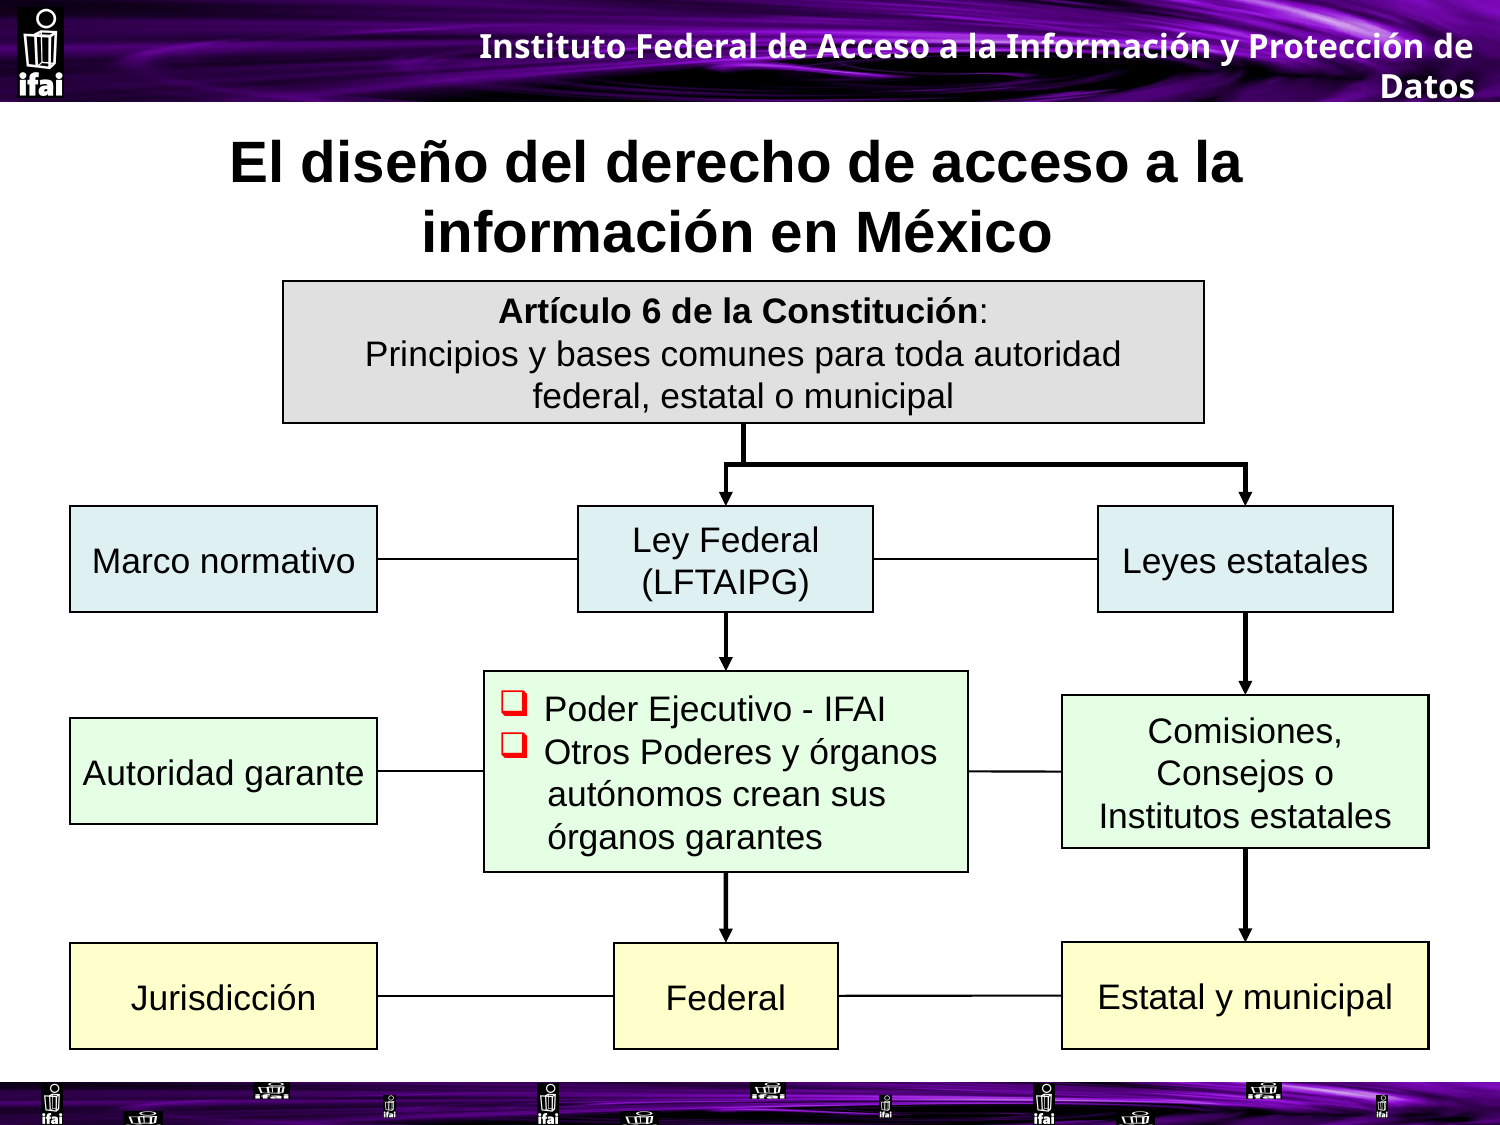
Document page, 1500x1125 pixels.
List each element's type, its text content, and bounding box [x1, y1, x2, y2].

picture [0, 1082, 1500, 1125]
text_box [70, 280, 1429, 1050]
picture [0, 0, 1500, 102]
text_box El diseño del derecho de acceso a la información en México [173, 117, 1301, 272]
